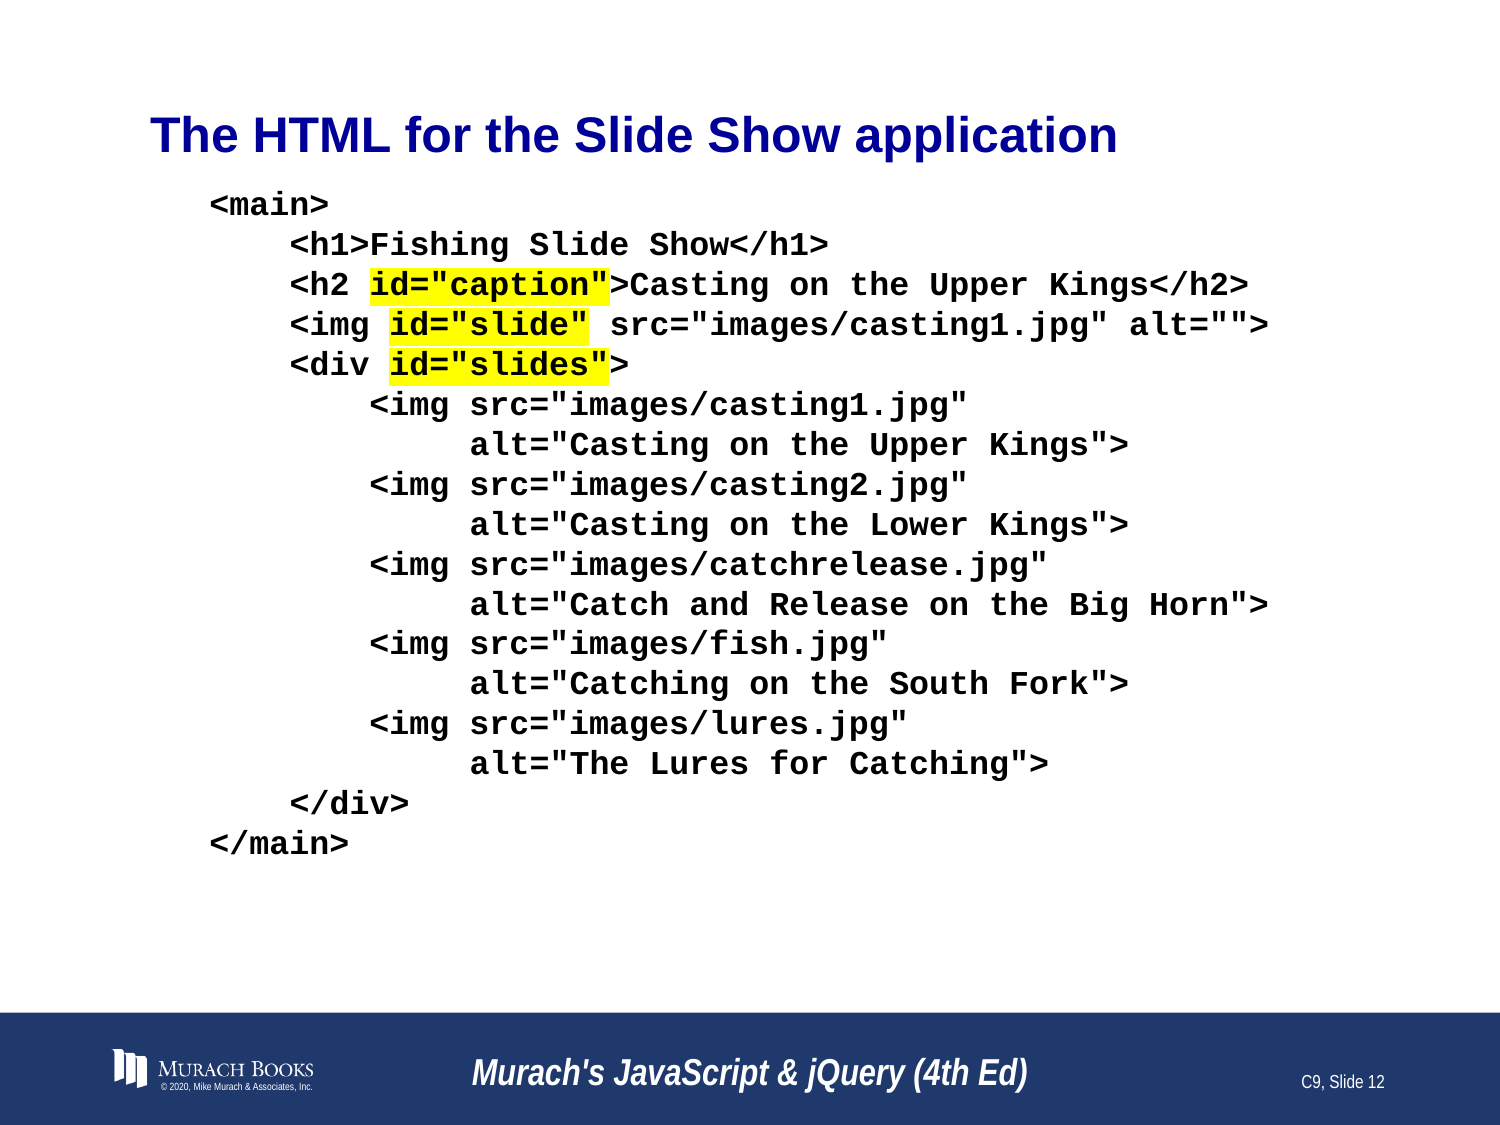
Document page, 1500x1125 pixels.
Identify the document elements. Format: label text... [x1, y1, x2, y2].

slide_number Murach's JavaScript & jQuery (4th Ed) [463, 1025, 1050, 1100]
title The HTML for the Slide Show application [150, 102, 1350, 164]
footer © 2020, Mike Murach & Associates, Inc. [12, 1025, 463, 1100]
list <main> <h1>Fishing Slide Show</h1> <h2 id="caption">Casting on the Upper Kings</h2> <img id="slide" src="images/casting1.jpg" alt=""> <div id="slides"> <img src="images/casting1.jpg" alt="Casting on the Upper Kings"> <img src="images/casting2.jpg" alt="Casting on the Lower Kings"> <img src="images/catchrelease.jpg" alt="Catch and Release on the Big Horn"> <img src="images/fish.jpg" alt="Catching on the South Fork"> <img src="images/lures.jpg" alt="The Lures for Catching"> </div> </main> [137, 174, 1350, 975]
slide_number C9, Slide 12 [1087, 1025, 1400, 1100]
